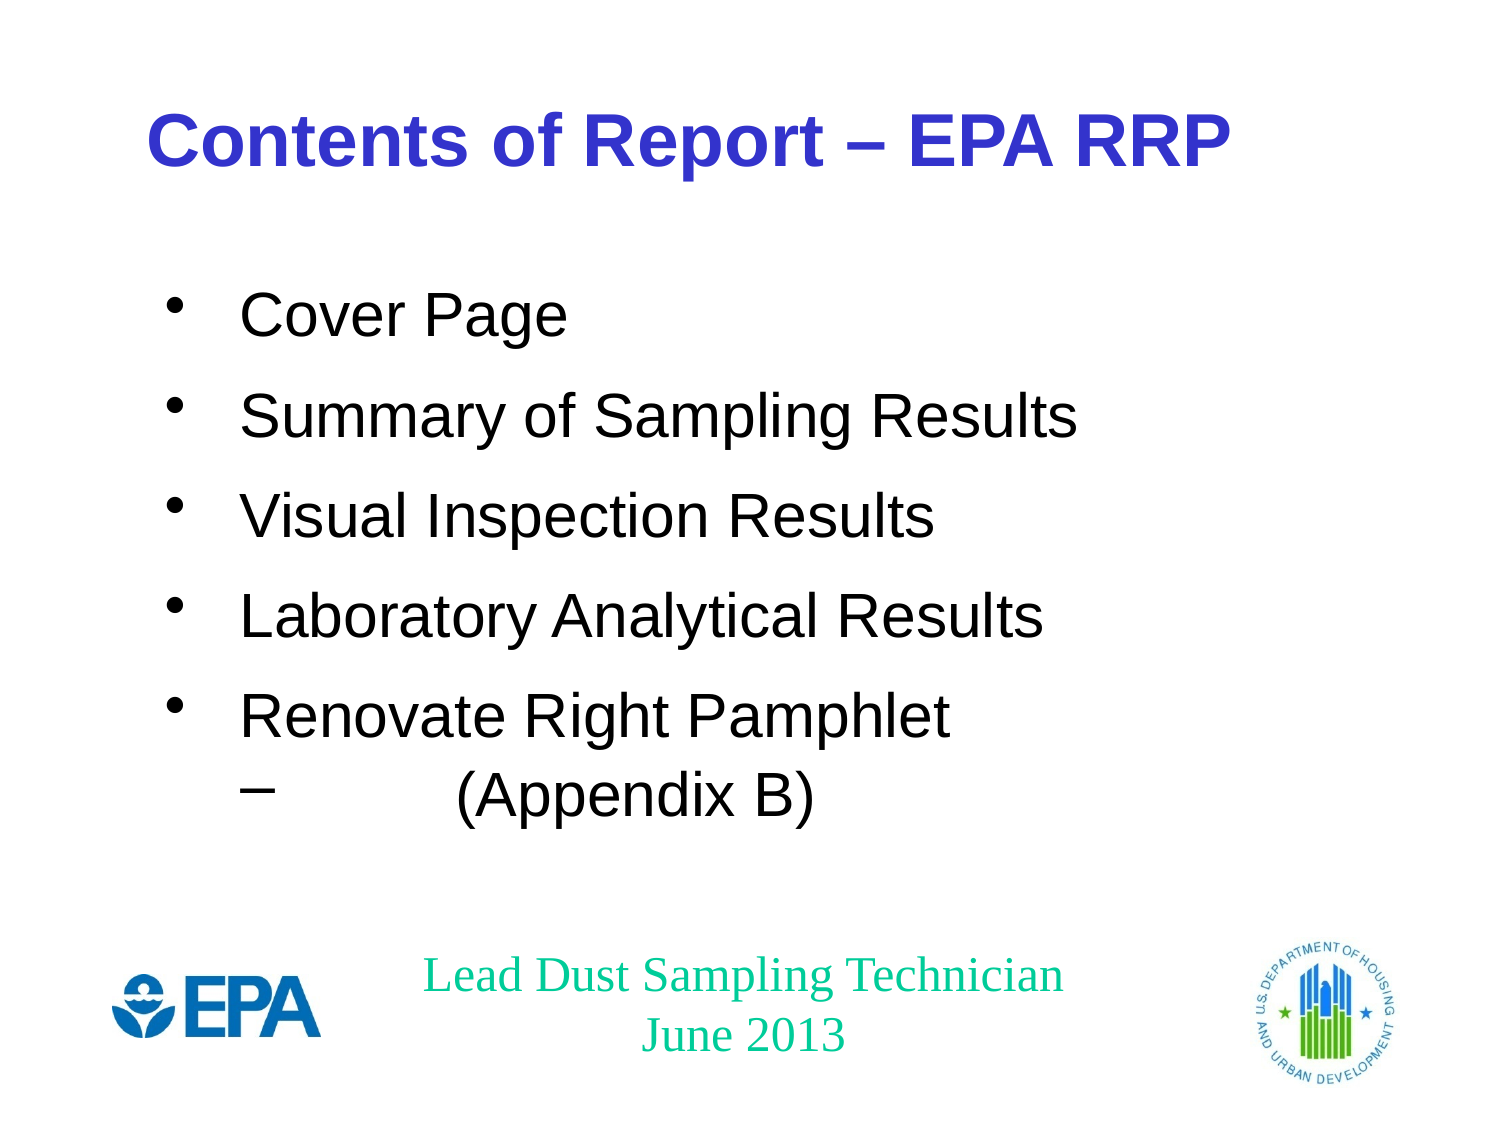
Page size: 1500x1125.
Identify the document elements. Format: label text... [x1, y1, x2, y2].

picture [1250, 937, 1400, 1088]
title Contents of Report – EPA RRP [131, 55, 1282, 218]
list Cover Page Summary of Sampling Results Visual Inspection Results Laboratory Analytical Results Renovate Right Pamphlet (Appendix B) [149, 275, 1338, 851]
picture [112, 974, 321, 1038]
